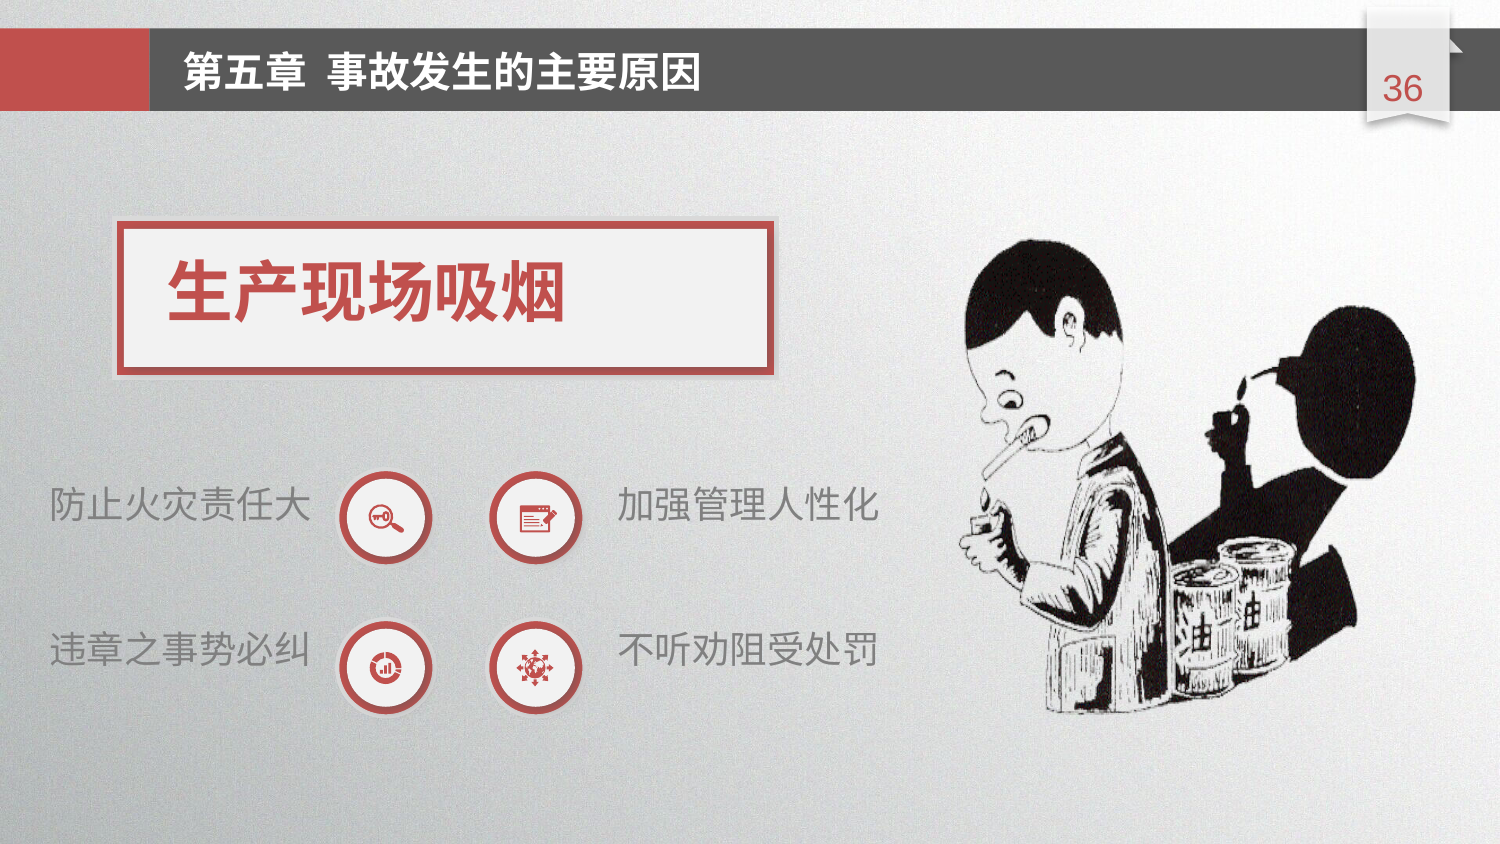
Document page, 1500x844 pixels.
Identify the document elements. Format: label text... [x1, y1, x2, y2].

picture [0, 0, 1500, 28]
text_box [487, 619, 585, 717]
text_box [0, 473, 327, 573]
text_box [367, 651, 402, 685]
picture [0, 111, 1500, 844]
text_box 第五章 事故发生的主要原因 [167, 38, 735, 104]
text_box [0, 619, 327, 719]
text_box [602, 473, 948, 573]
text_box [519, 505, 558, 533]
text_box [516, 649, 554, 687]
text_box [337, 619, 435, 717]
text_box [367, 503, 405, 533]
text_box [337, 469, 435, 567]
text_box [602, 619, 948, 719]
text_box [114, 218, 777, 378]
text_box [487, 469, 585, 567]
